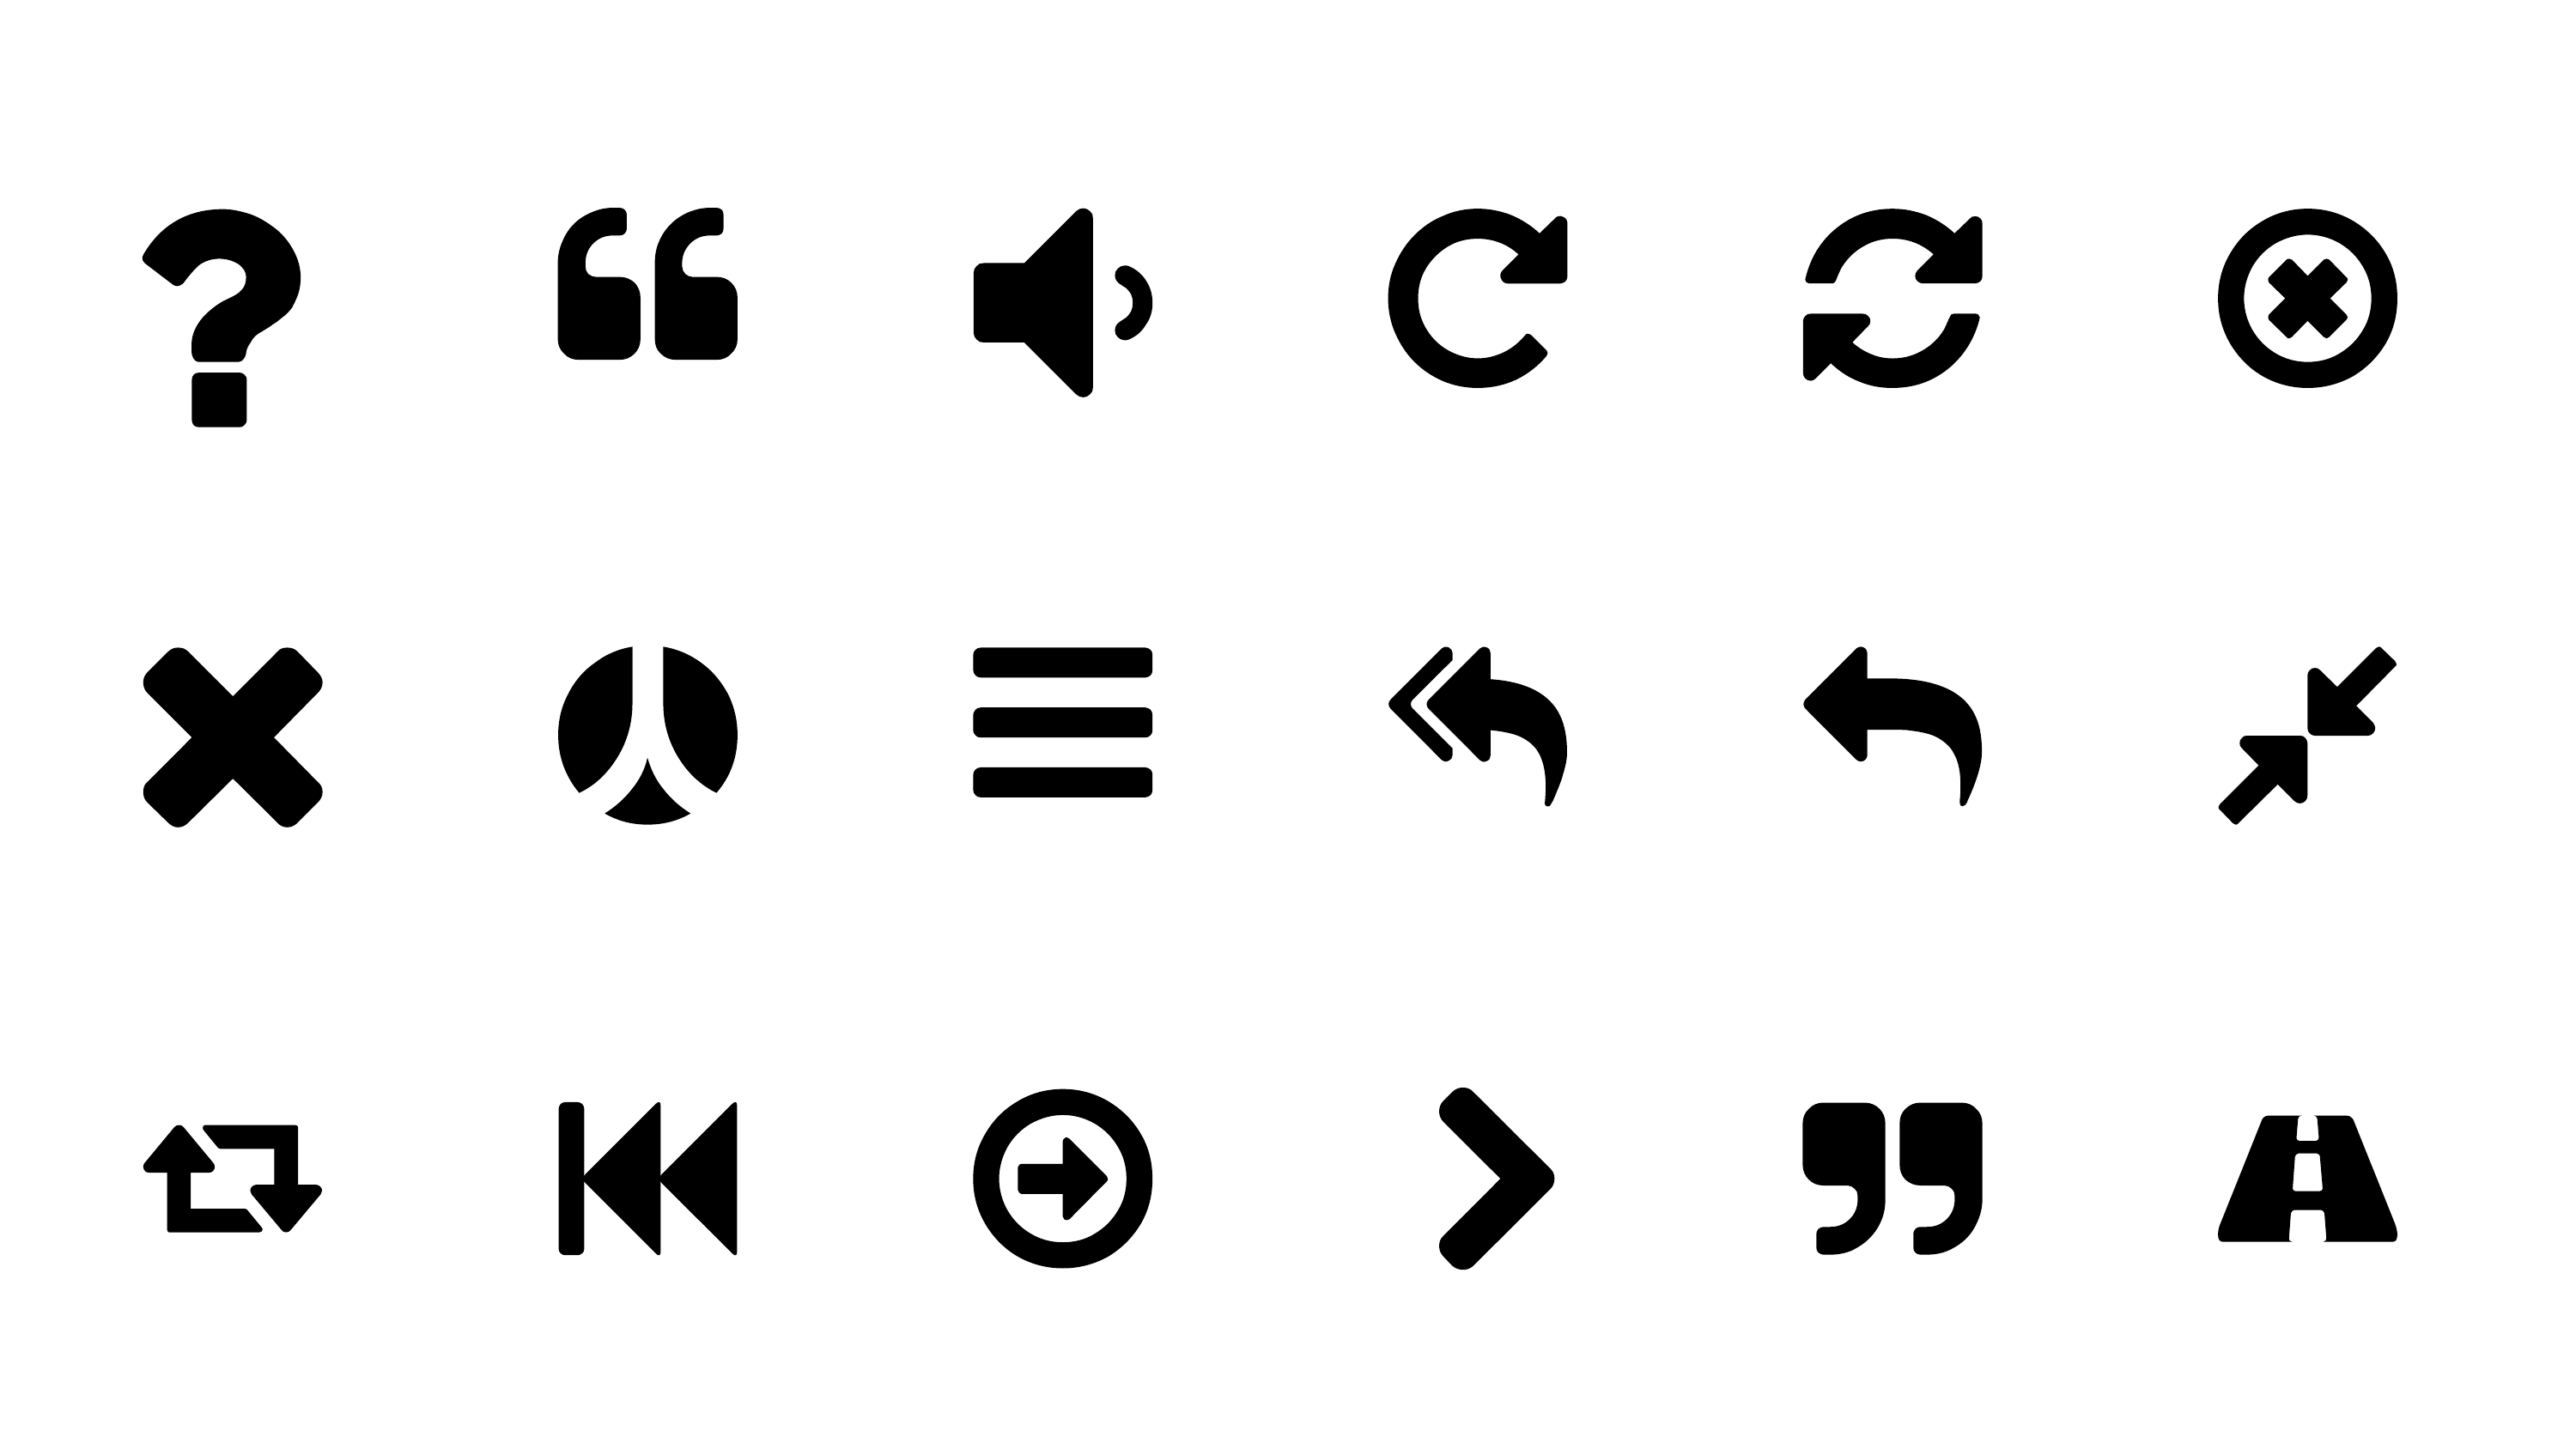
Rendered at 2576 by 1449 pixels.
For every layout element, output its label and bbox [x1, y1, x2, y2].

text_box [1388, 646, 1568, 807]
text_box [2217, 208, 2398, 389]
text_box [973, 208, 1153, 398]
text_box [143, 1125, 323, 1233]
text_box [1439, 1087, 1555, 1270]
text_box [973, 1088, 1153, 1269]
text_box [2218, 646, 2397, 825]
text_box [142, 209, 301, 427]
text_box [2218, 1115, 2397, 1242]
text_box [558, 1101, 738, 1256]
text_box [143, 647, 323, 828]
text_box [557, 646, 738, 825]
text_box [1803, 646, 1983, 807]
text_box [557, 207, 738, 361]
text_box [973, 647, 1153, 798]
text_box [1802, 208, 1983, 389]
text_box [1388, 209, 1568, 388]
text_box [1802, 1102, 1983, 1255]
